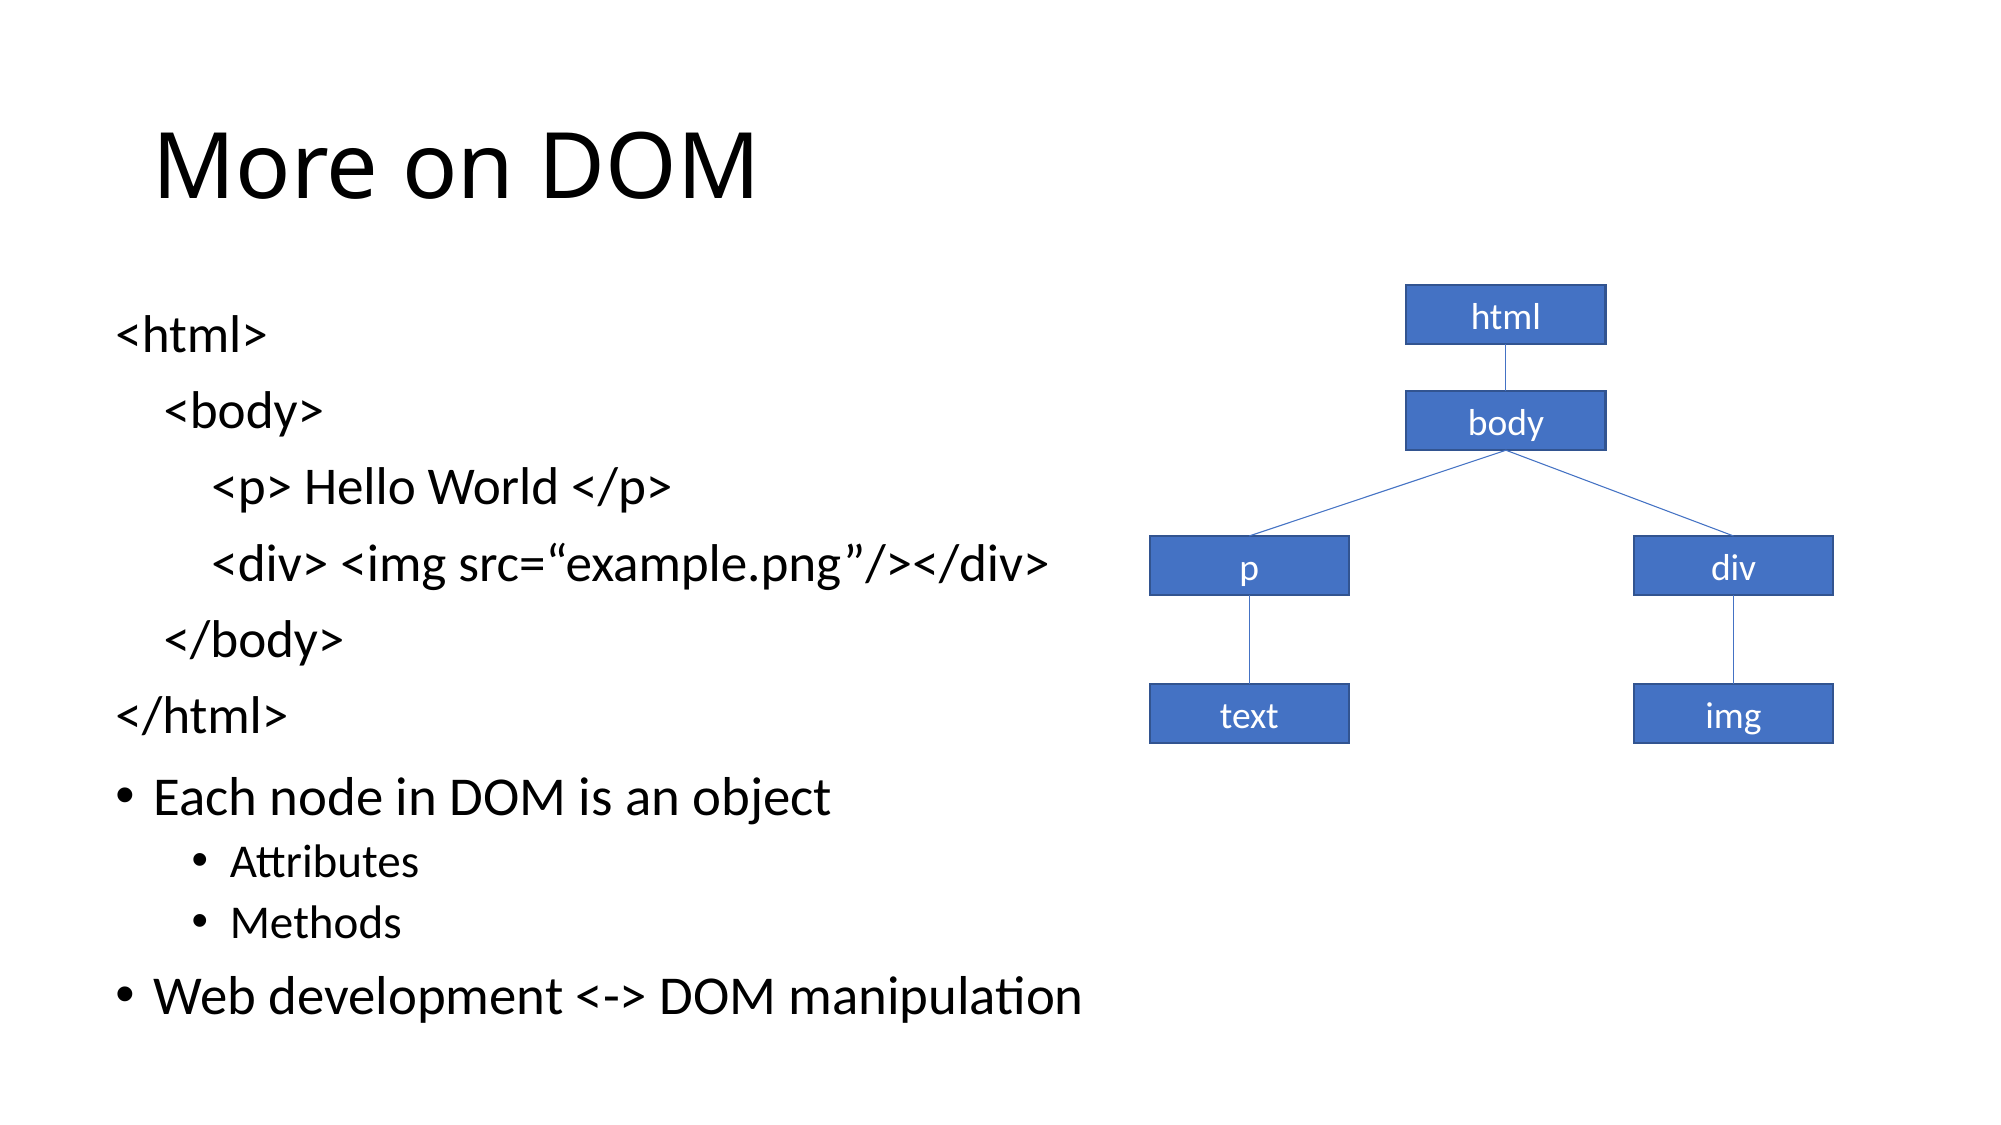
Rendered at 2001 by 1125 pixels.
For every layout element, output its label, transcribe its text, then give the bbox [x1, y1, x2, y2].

list <html> <body> <p> Hello World </p> <div> <img src=“example.png”/></div> </body> </html> [100, 299, 1122, 758]
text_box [1149, 284, 1834, 744]
title More on DOM [137, 59, 1863, 278]
text_box Each node in DOM is an object Attributes Methods Web development <-> DOM manipulation [100, 760, 1122, 1078]
